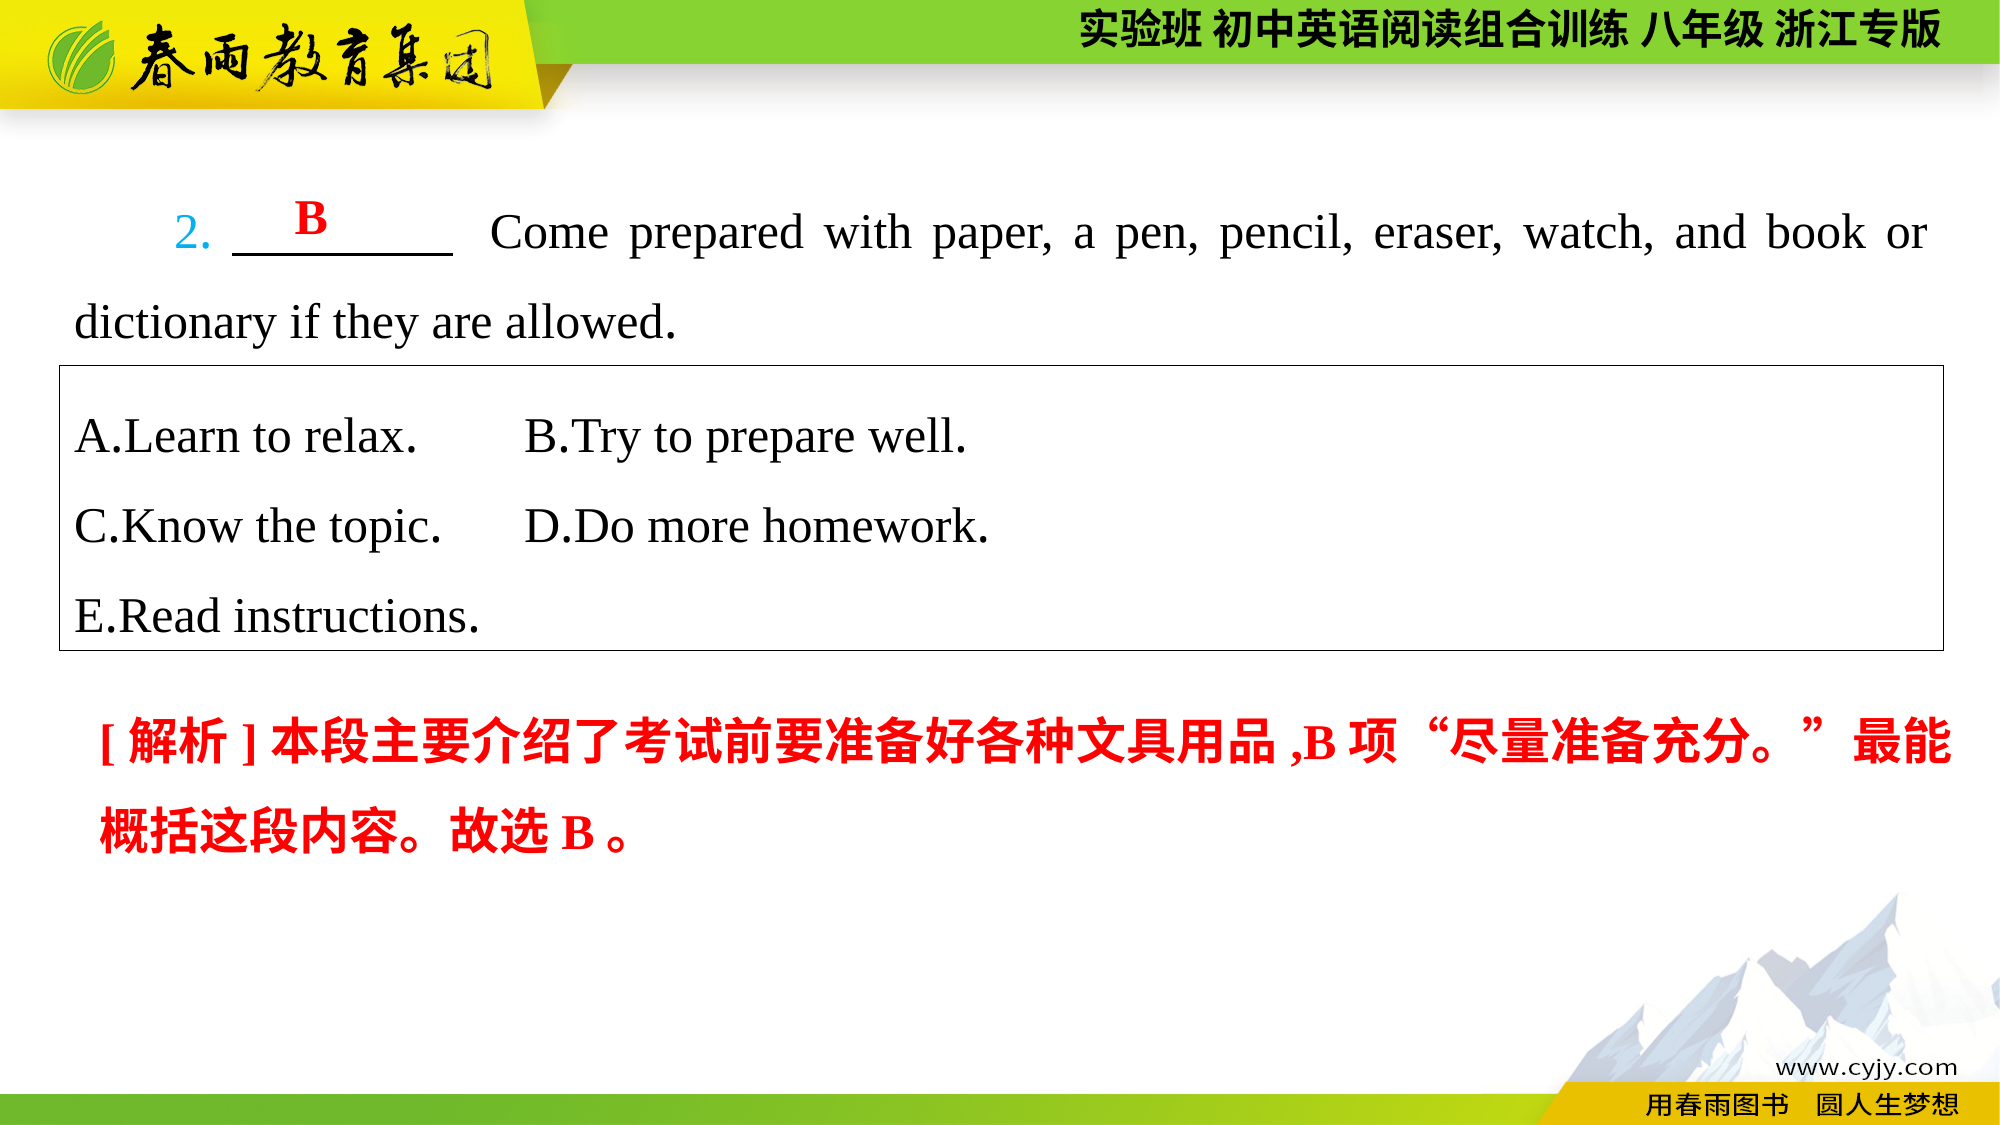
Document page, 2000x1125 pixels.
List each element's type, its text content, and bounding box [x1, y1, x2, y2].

text_box B [279, 177, 343, 253]
list 2. Come prepared with paper, a pen, pencil, eraser, watch, and book or dictionary if they are allowed. [59, 161, 1944, 347]
text_box [解析]本段主要介绍了考试前要准备好各种文具用品,B项“尽量准备充分。”最能概括这段内容。故选B。 [84, 672, 1969, 868]
picture [0, 0, 2000, 1125]
text_box A.Learn to relax. B.Try to prepare well. C.Know the topic. D.Do more homework. E.Read instructions. [59, 365, 1944, 651]
